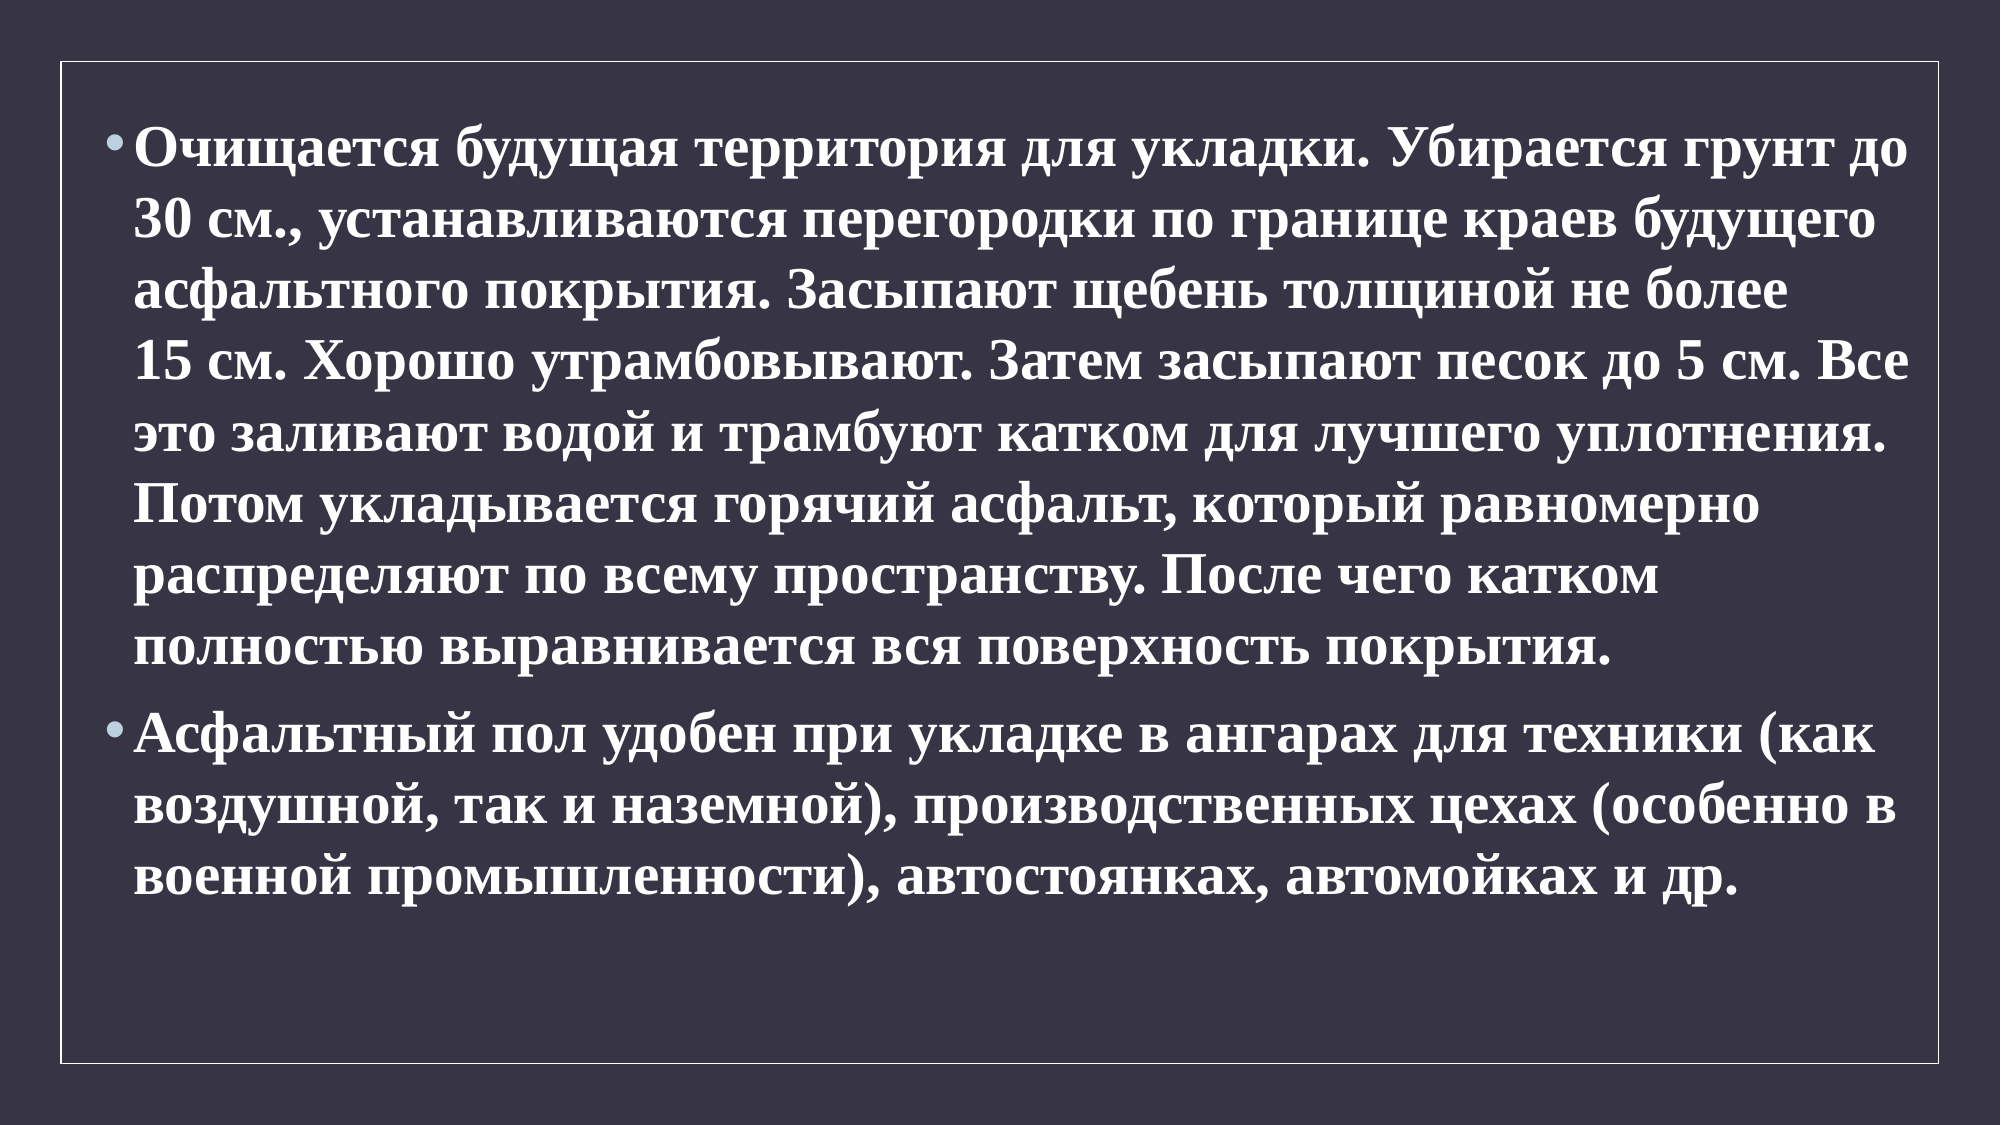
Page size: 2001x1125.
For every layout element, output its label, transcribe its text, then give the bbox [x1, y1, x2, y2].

list Очищается будущая территория для укладки. Убирается грунт до 30 см., устанавливаются перегородки по границе краев будущего асфальтного покрытия. Засыпают щебень толщиной не более 15 см. Хорошо утрамбовывают. Затем засыпают песок до 5 см. Все это заливают водой и трамбуют катком для лучшего уплотнения. Потом укладывается горячий асфальт, который равномерно распределяют по всему пространству. После чего катком полностью выравнивается вся поверхность покрытия. Асфальтный пол удобен при укладке в ангарах для техники (как воздушной, так и наземной), производственных цехах (особенно в военной промышленности), автостоянках, автомойках и др. [89, 99, 1941, 1021]
